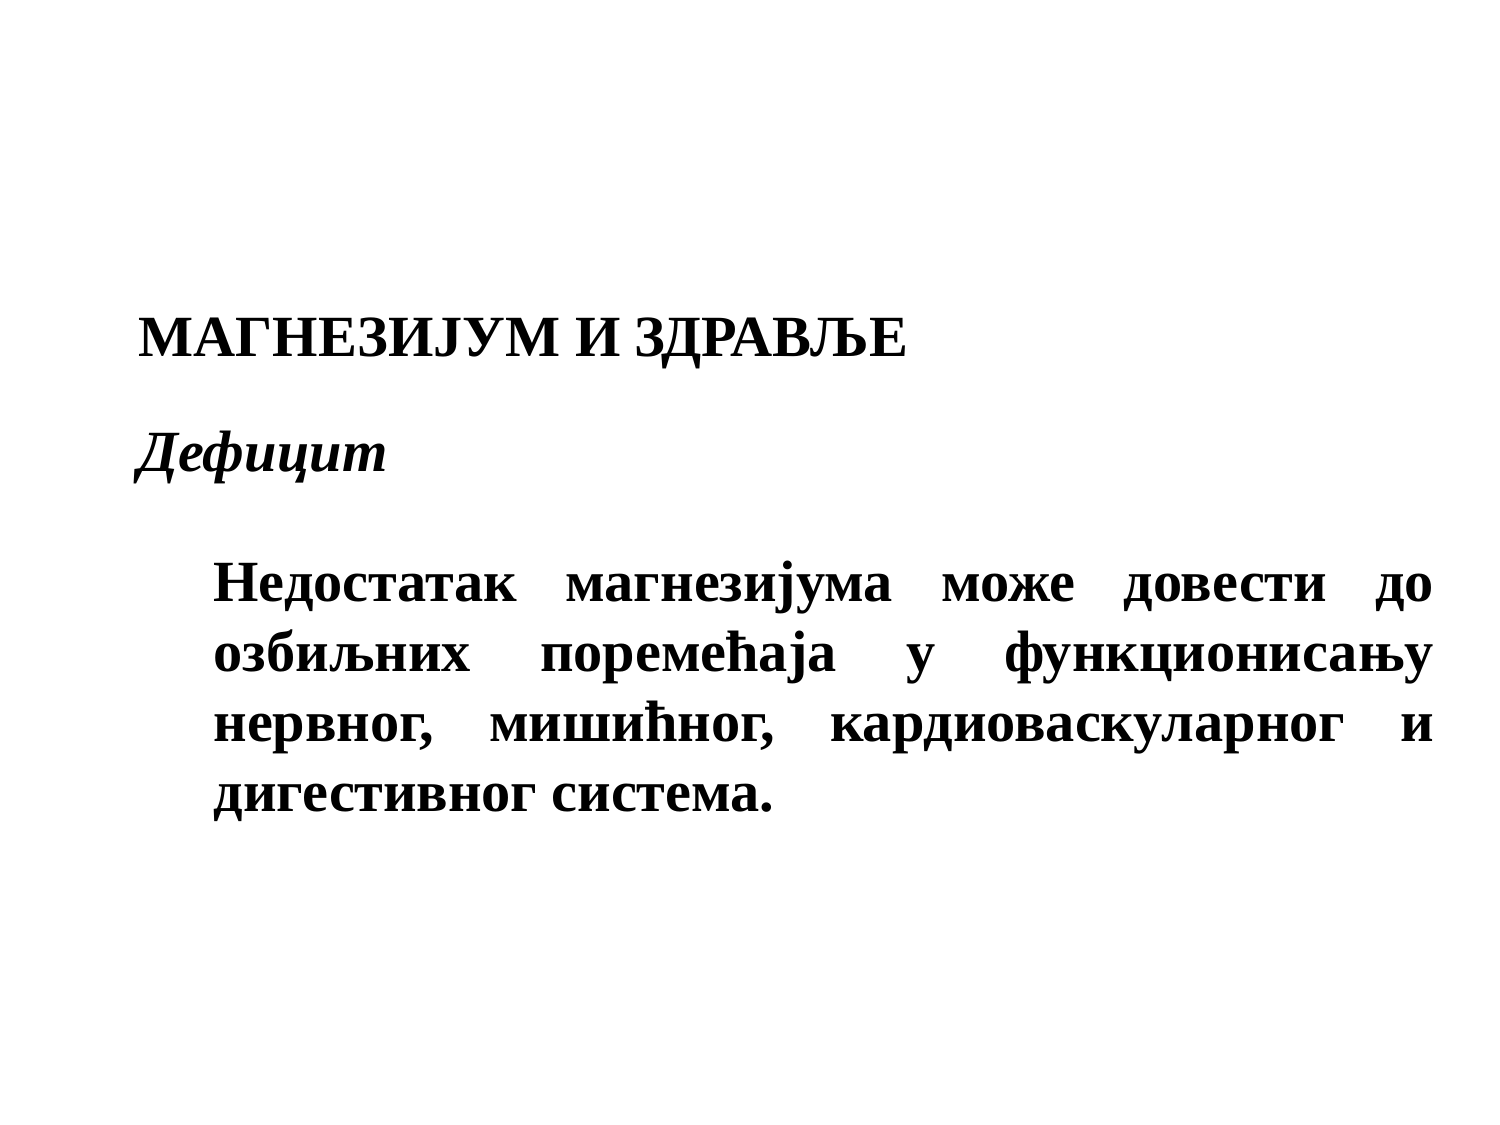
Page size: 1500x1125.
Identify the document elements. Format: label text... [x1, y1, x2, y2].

text_box МАГНЕЗИЈУМ И ЗДРАВЉЕ Дефицит Недостатак магнезијума може довести до озбиљних поремећаја у функционисању нервног, мишићног, кардиоваскуларног и дигестивног система. [123, 290, 1449, 891]
